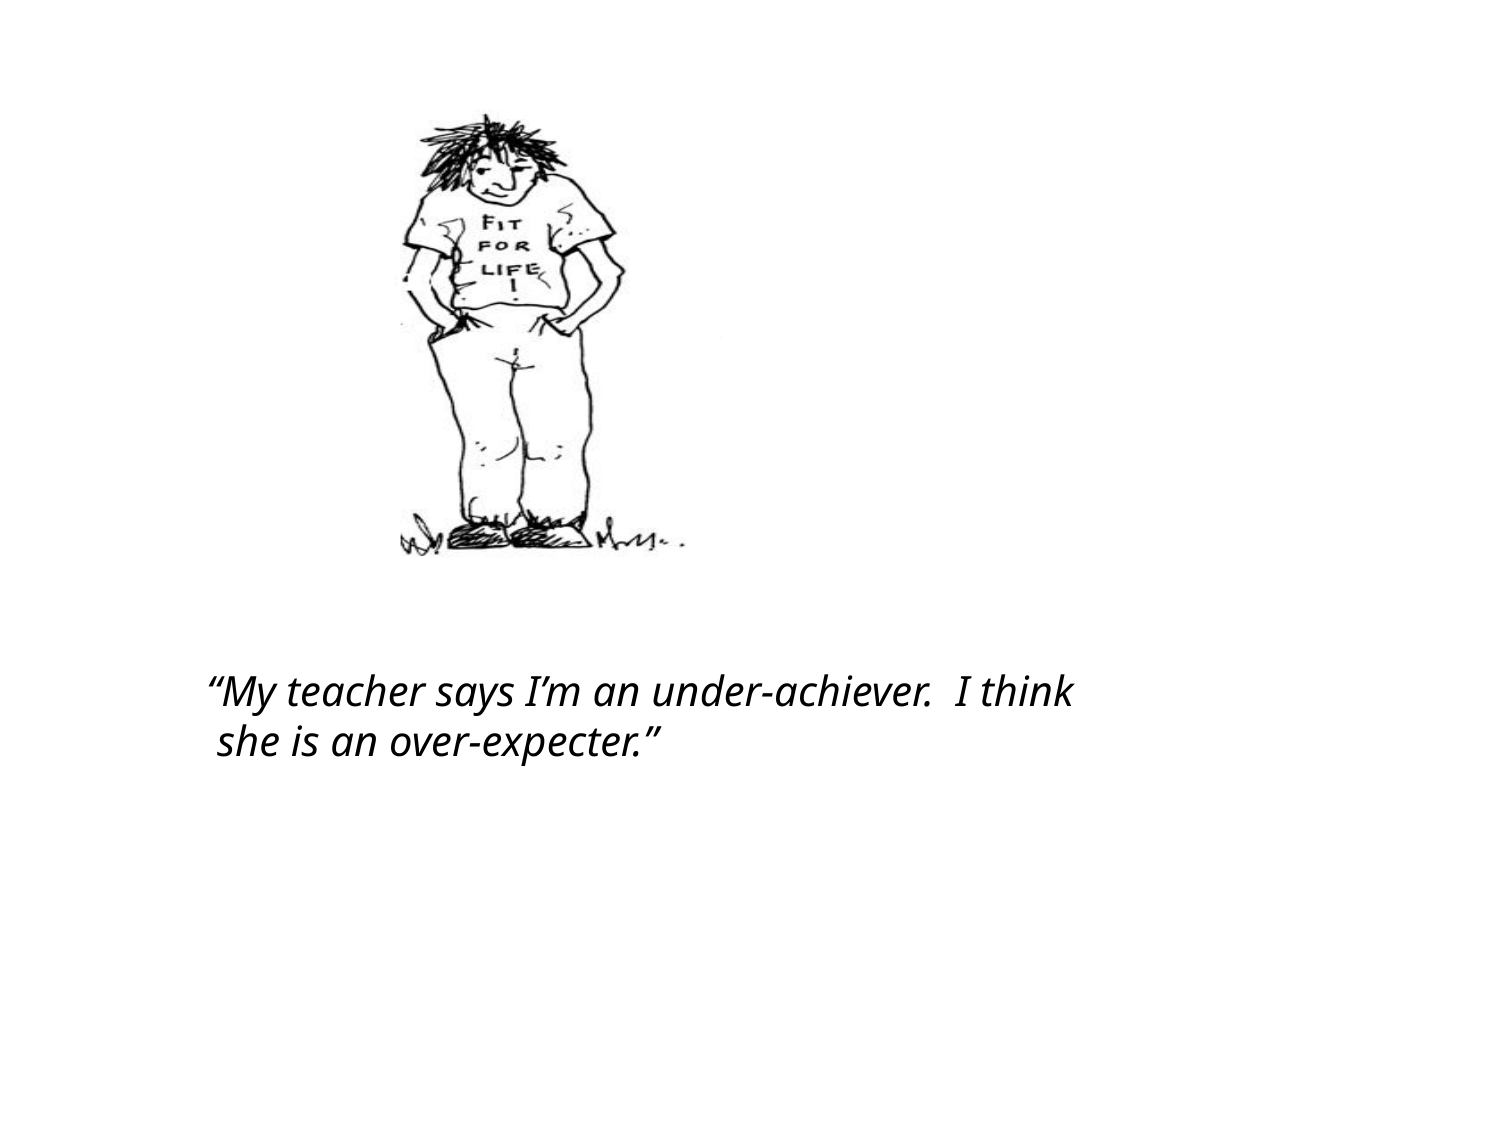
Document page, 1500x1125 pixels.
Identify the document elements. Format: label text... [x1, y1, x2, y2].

text_box “My teacher says I’m an under-achiever. I think she is an over-expecter.” [191, 656, 1090, 772]
picture [359, 89, 786, 590]
